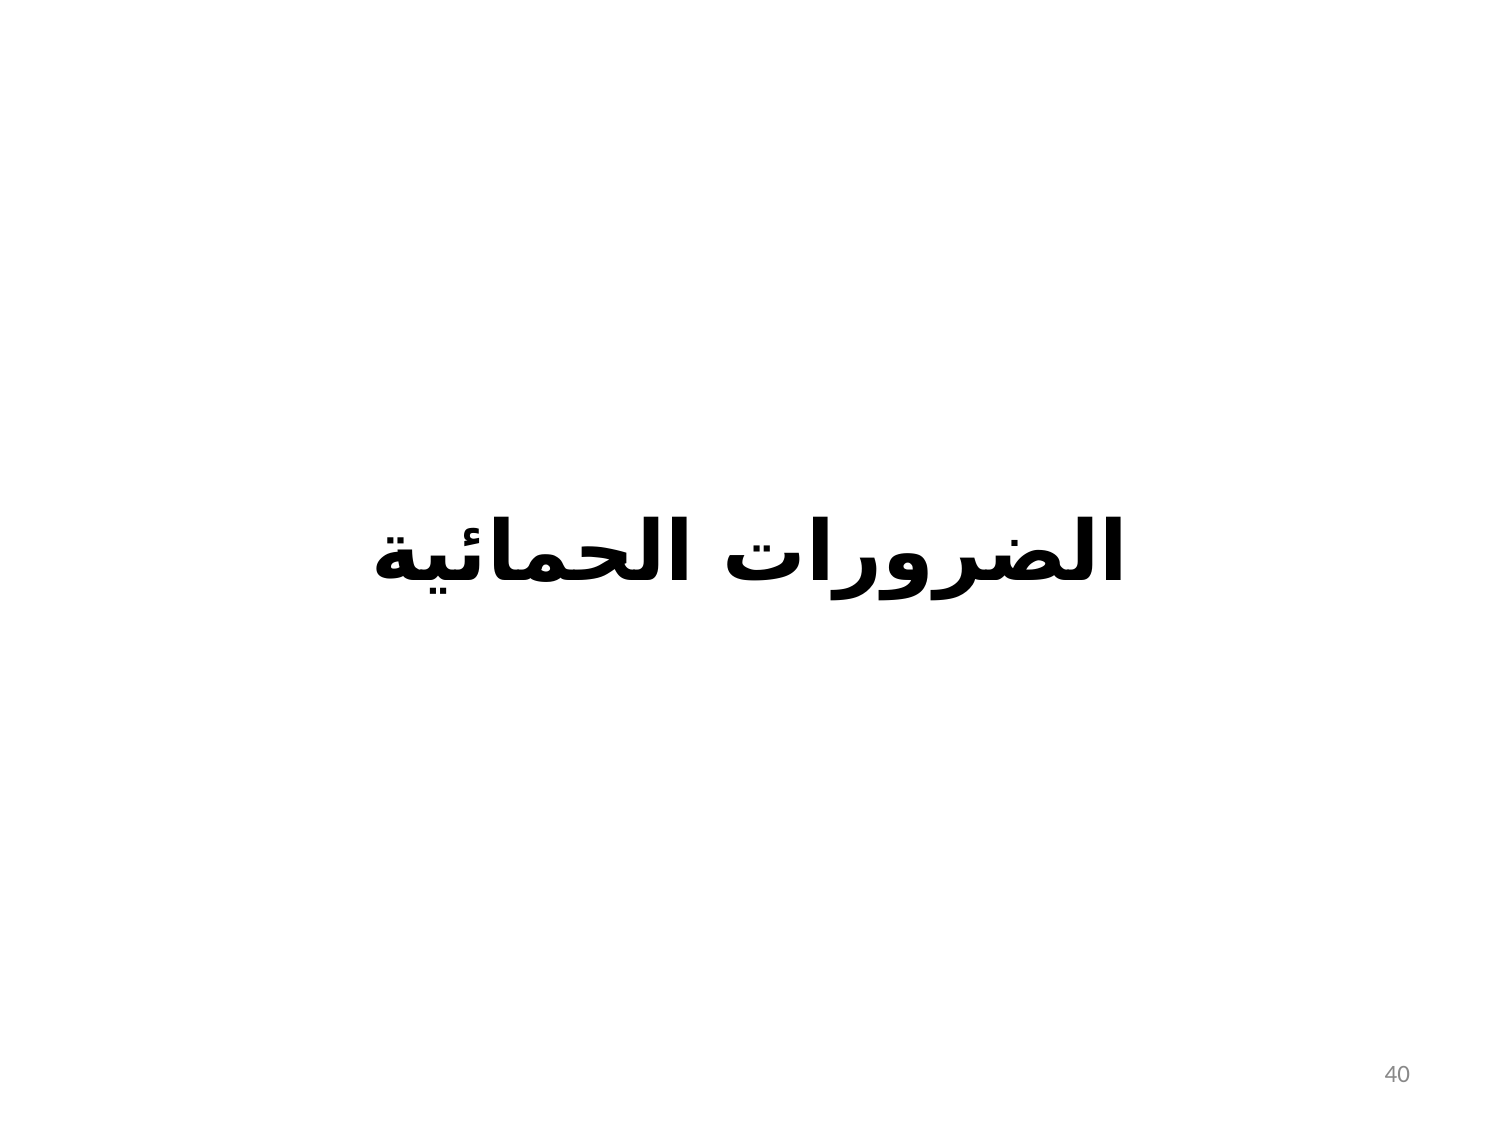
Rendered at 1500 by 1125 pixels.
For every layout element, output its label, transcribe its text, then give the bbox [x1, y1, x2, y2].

slide_number 40 [1074, 1042, 1425, 1103]
title الضرورات الحمائية [75, 453, 1425, 641]
